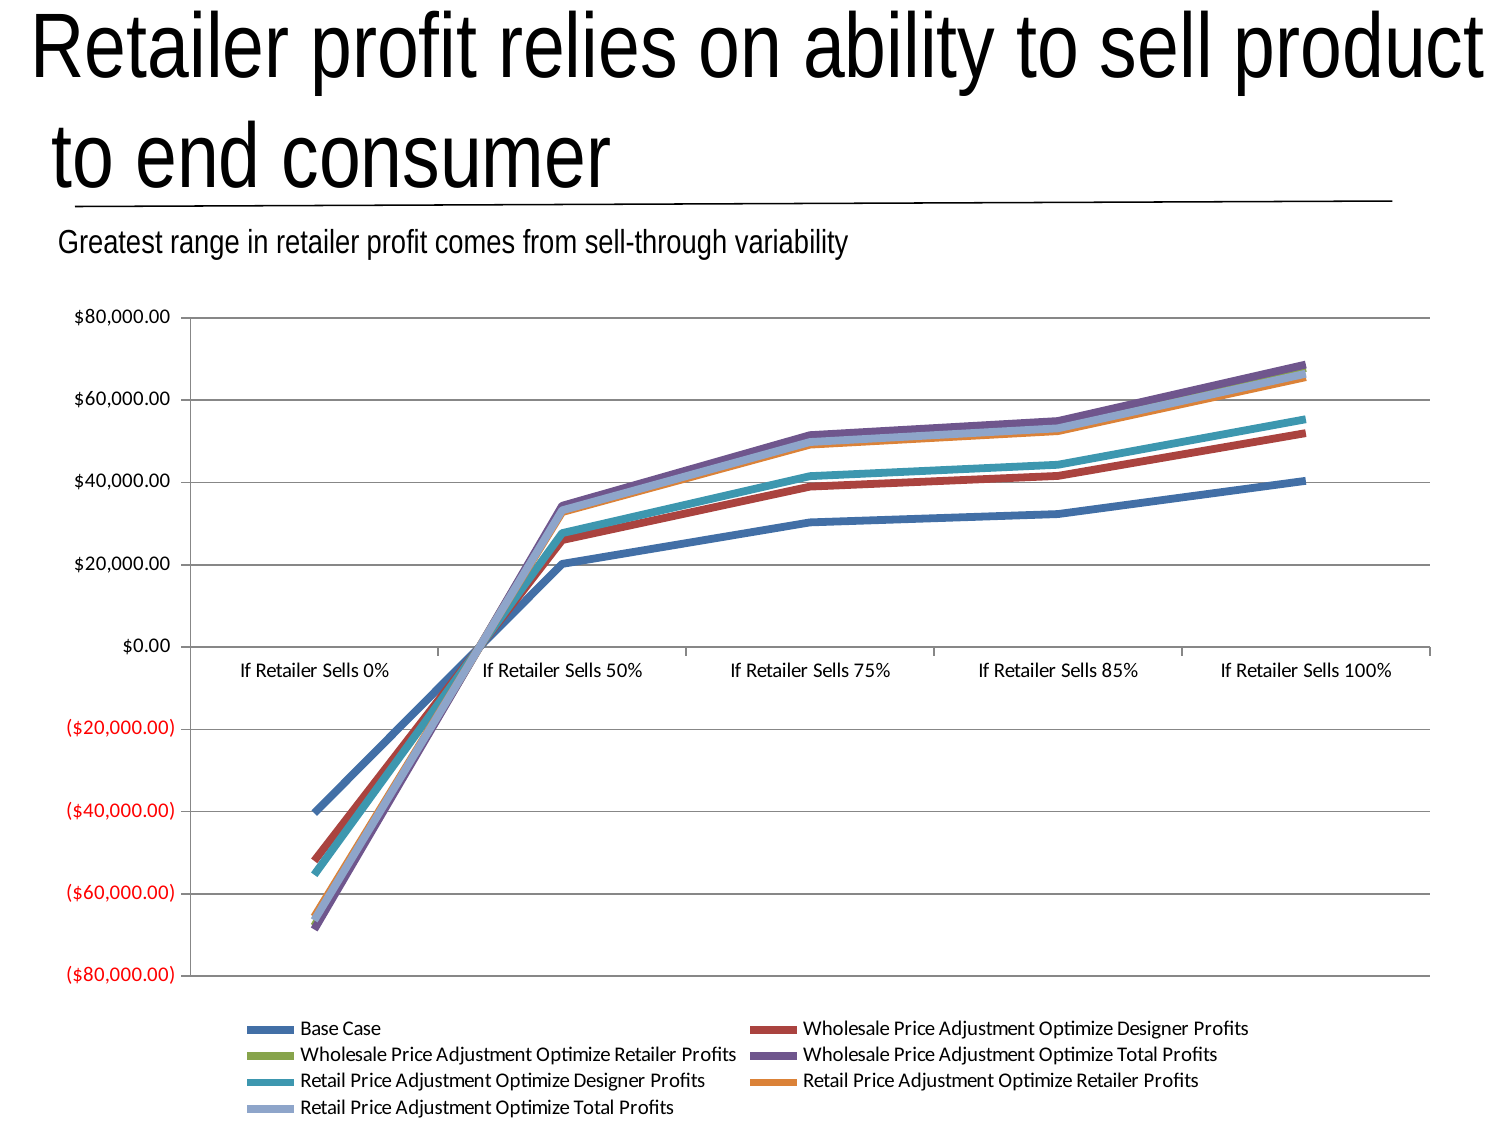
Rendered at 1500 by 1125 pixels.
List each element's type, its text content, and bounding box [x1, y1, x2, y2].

title Retailer profit relies on ability to sell product to end consumer [15, 1, 1500, 190]
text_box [74, 200, 1393, 207]
chart [37, 290, 1459, 1125]
text_box Greatest range in retailer profit comes from sell-through variability [43, 212, 1500, 268]
